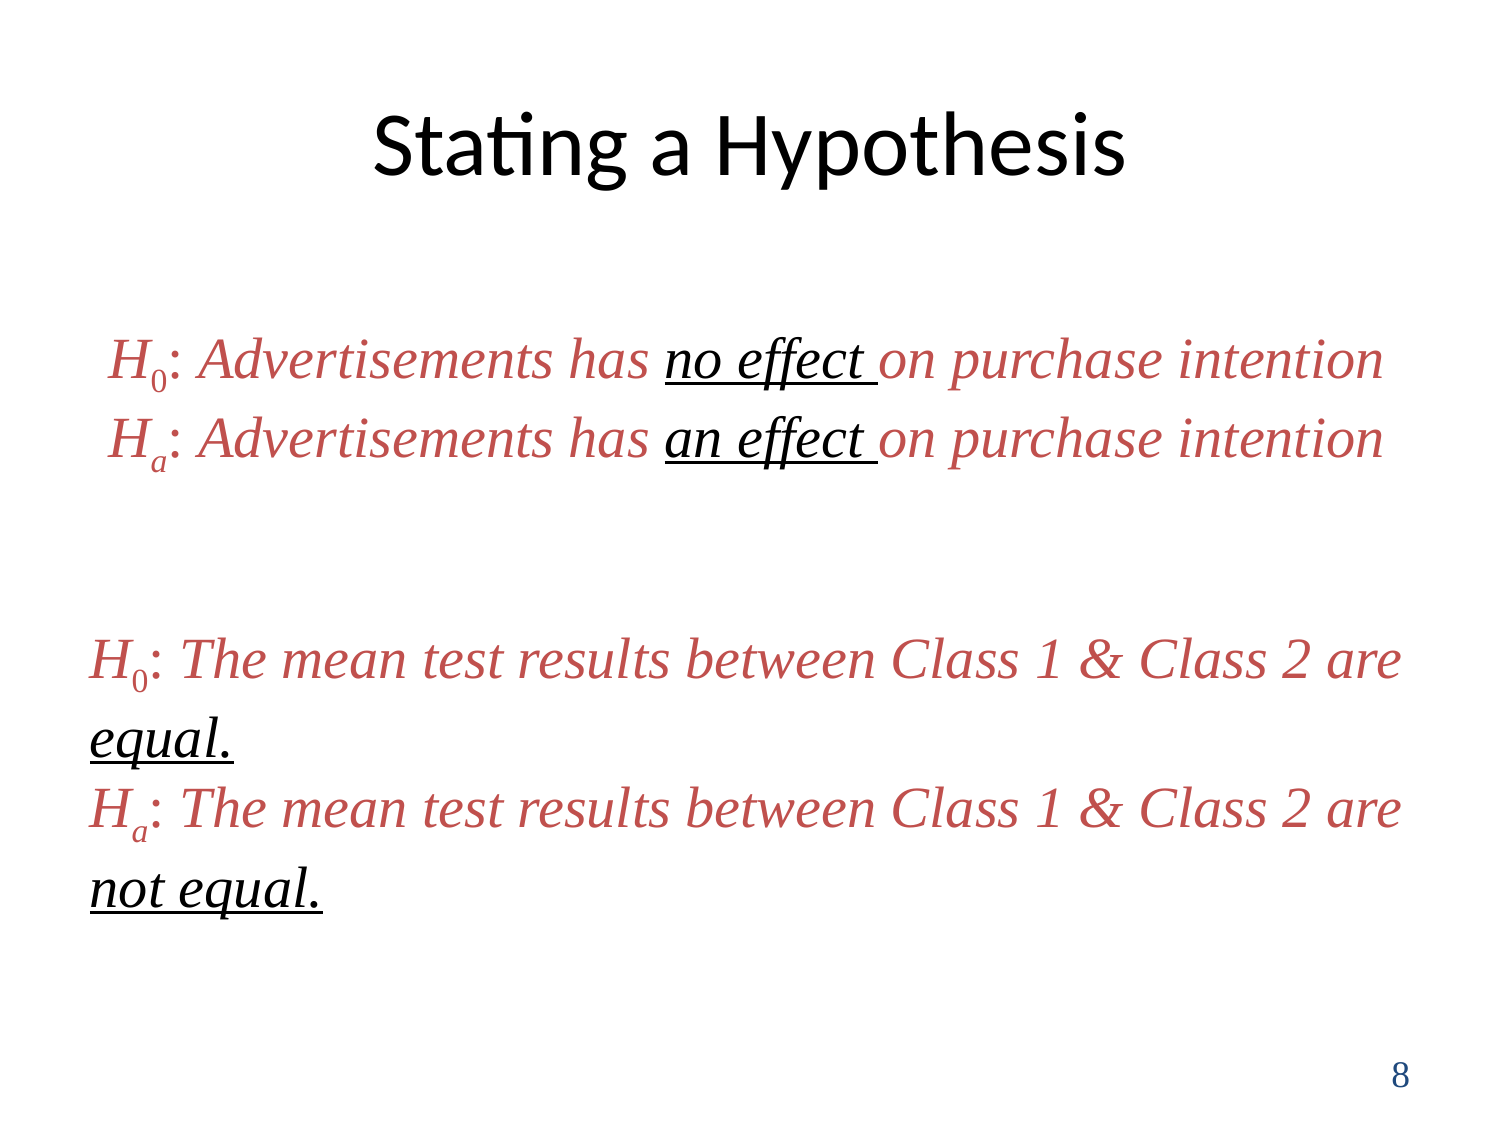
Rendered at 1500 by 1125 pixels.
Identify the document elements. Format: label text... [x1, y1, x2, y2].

text_box H0: Advertisements has no effect on purchase intention Ha: Advertisements has an effect on purchase intention [93, 312, 1407, 487]
title Stating a Hypothesis [75, 45, 1425, 233]
text_box H0: The mean test results between Class 1 & Class 2 are equal. Ha: The mean test results between Class 1 & Class 2 are not equal. [75, 612, 1450, 927]
slide_number 8 [1074, 1042, 1425, 1103]
